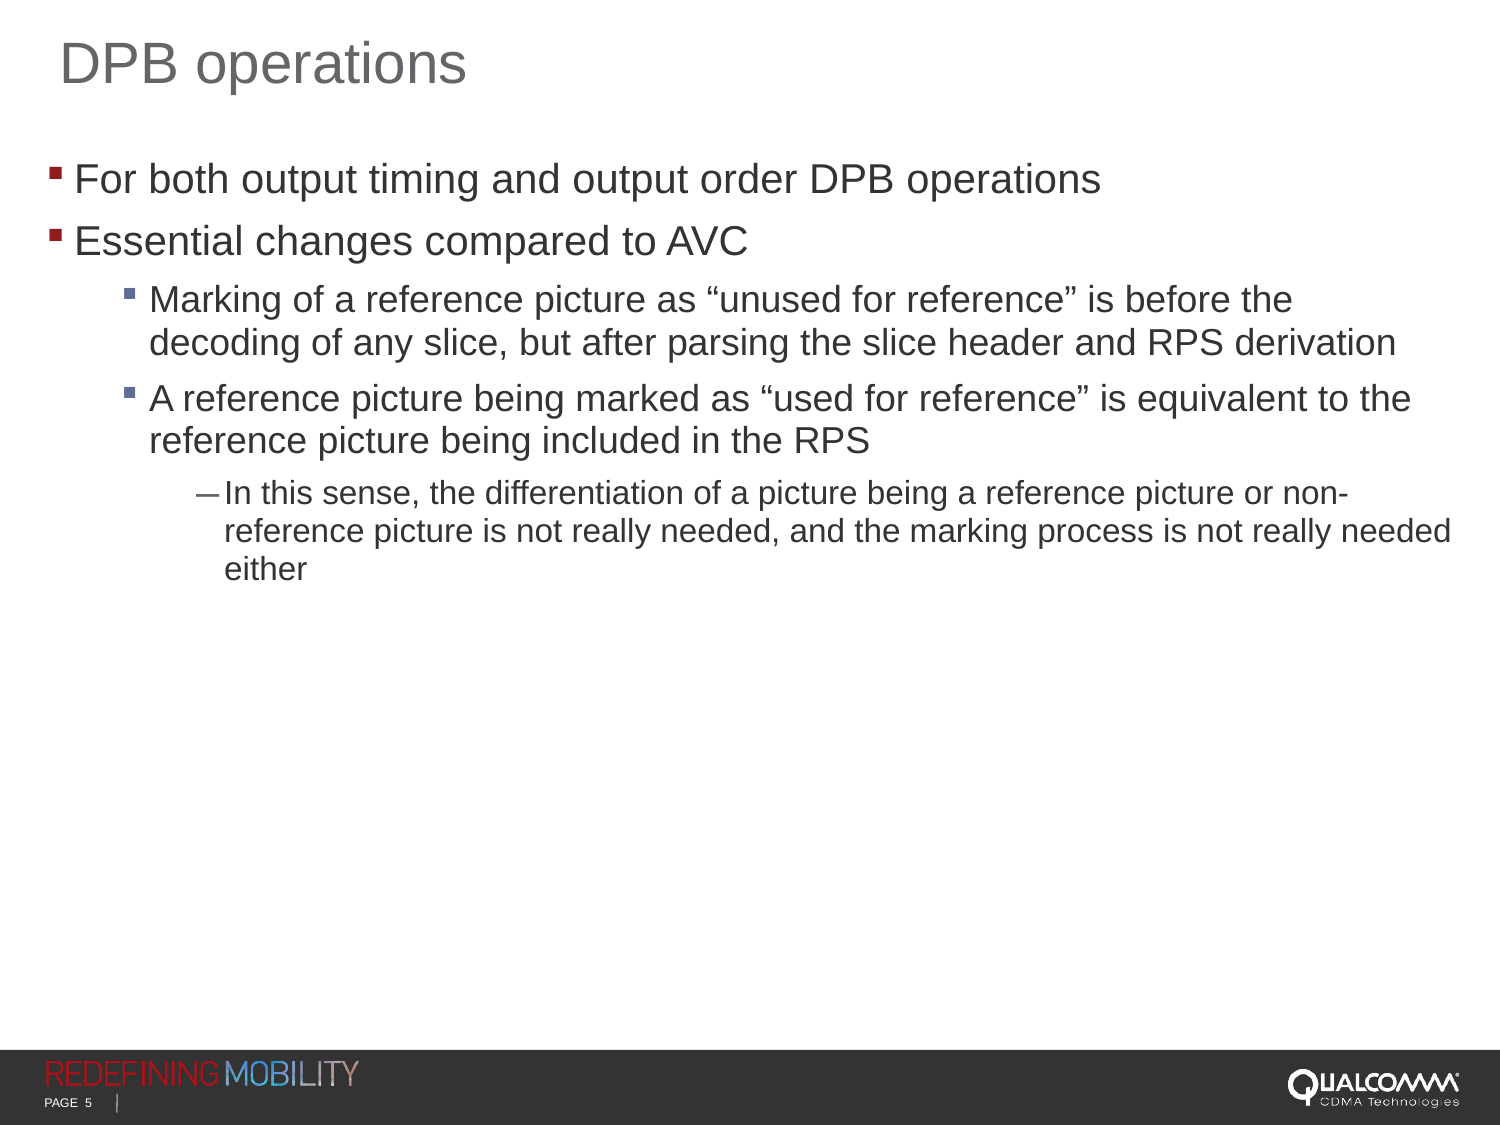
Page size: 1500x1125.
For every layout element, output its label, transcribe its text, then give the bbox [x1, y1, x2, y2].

picture [31, 1049, 369, 1098]
list For both output timing and output order DPB operations Essential changes compared to AVC Marking of a reference picture as “unused for reference” is before the decoding of any slice, but after parsing the slice header and RPS derivation A reference picture being marked as “used for reference” is equivalent to the reference picture being included in the RPS In this sense, the differentiation of a picture being a reference picture or non-reference picture is not really needed, and the marking process is not really needed either [30, 148, 1469, 1021]
picture [1278, 1058, 1478, 1114]
title DPB operations [44, 20, 1483, 113]
